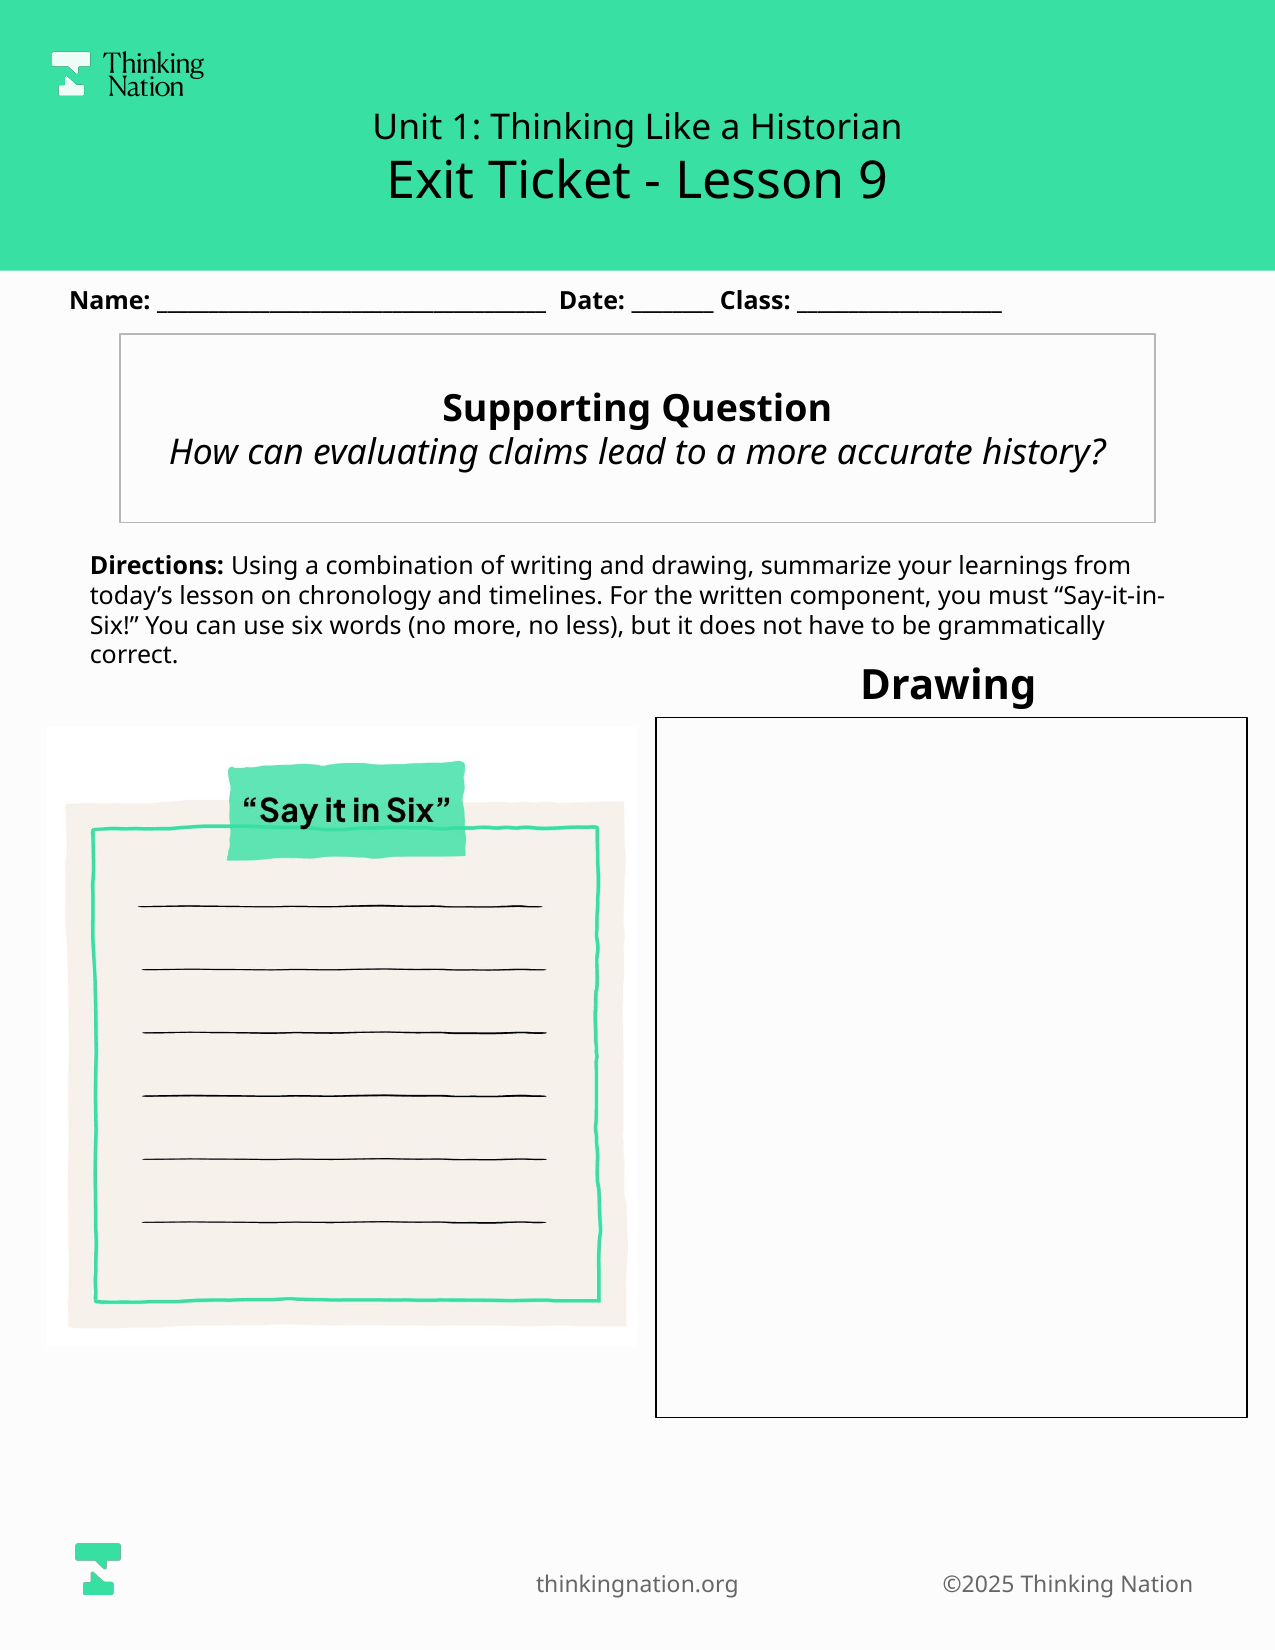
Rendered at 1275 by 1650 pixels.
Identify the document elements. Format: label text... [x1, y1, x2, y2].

picture [35, 37, 210, 110]
text_box ©2025 Thinking Nation [907, 1553, 1210, 1605]
text_box [655, 717, 1247, 1418]
picture [46, 726, 638, 1348]
text_box Supporting Question How can evaluating claims lead to a more accurate history? [119, 333, 1156, 523]
text_box thinkingnation.org [486, 1553, 789, 1605]
picture [62, 1533, 134, 1605]
text_box Unit 1: Thinking Like a Historian Exit Ticket - Lesson 9 [0, 0, 1275, 271]
text_box Name: ______________________________________ Date: ________ Class: ____________________ [54, 270, 1221, 330]
text_box Directions: Using a combination of writing and drawing, summarize your learnings from today’s lesson on chronology and timelines. For the written component, you must “Say-it-in-Six!” You can use six words (no more, no less), but it does not have to be grammatically correct. [74, 534, 1201, 684]
text_box Drawing [845, 643, 1058, 714]
